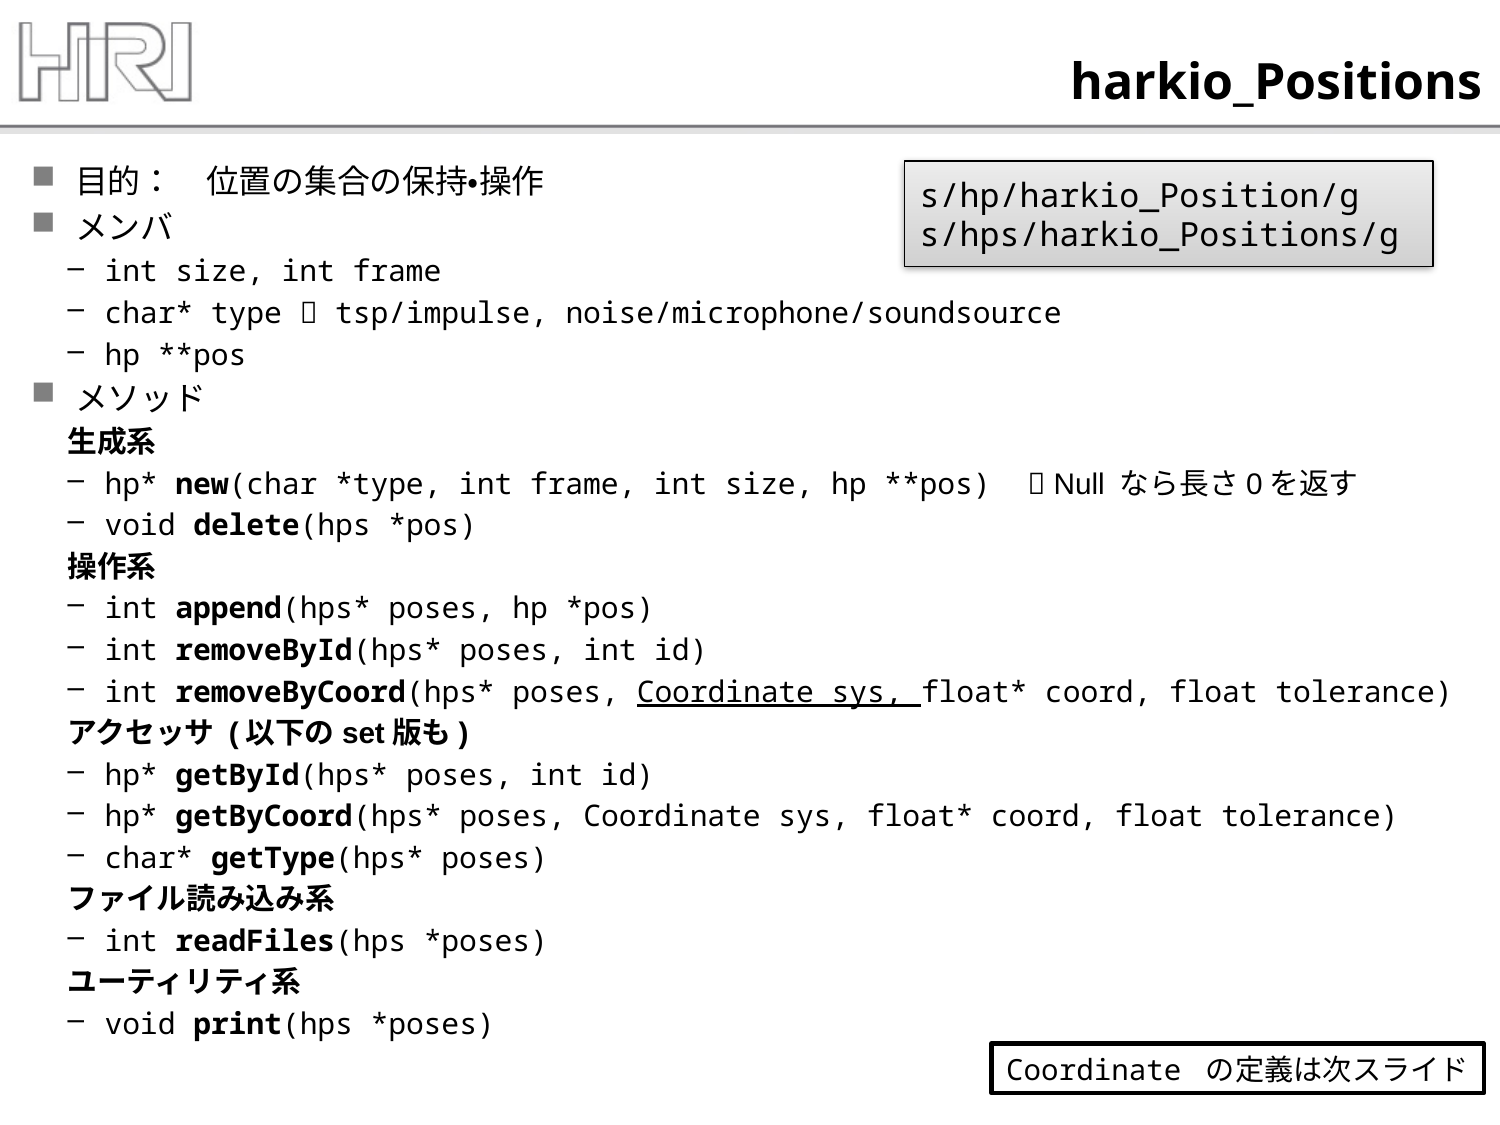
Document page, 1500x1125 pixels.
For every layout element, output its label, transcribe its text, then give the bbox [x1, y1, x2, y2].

text_box s/hp/harkio_Position/g s/hps/harkio_Positions/g [904, 160, 1434, 267]
picture [0, 0, 1500, 134]
list 目的： 位置の集合の保持・操作 メンバ int size, int frame char* type  tsp/impulse, noise/microphone/soundsource hp **pos メソッド 生成系 hp* new(char *type, int frame, int size, hp **pos)  Null なら長さ0を返す void delete(hps *pos) 操作系 int append(hps* poses, hp *pos) int removeById(hps* poses, int id) int removeByCoord(hps* poses, Coordinate sys, float* coord, float tolerance) アクセッサ (以下のset版も) hp* getById(hps* poses, int id) hp* getByCoord(hps* poses, Coordinate sys, float* coord, float tolerance) char* getType(hps* poses) ファイル読み込み系 int readFiles(hps *poses) ユーティリティ系 void print(hps *poses) [8, 160, 1493, 1059]
text_box Coordinate の定義は次スライド [989, 1041, 1486, 1095]
title harkio_Positions [300, 0, 1483, 126]
